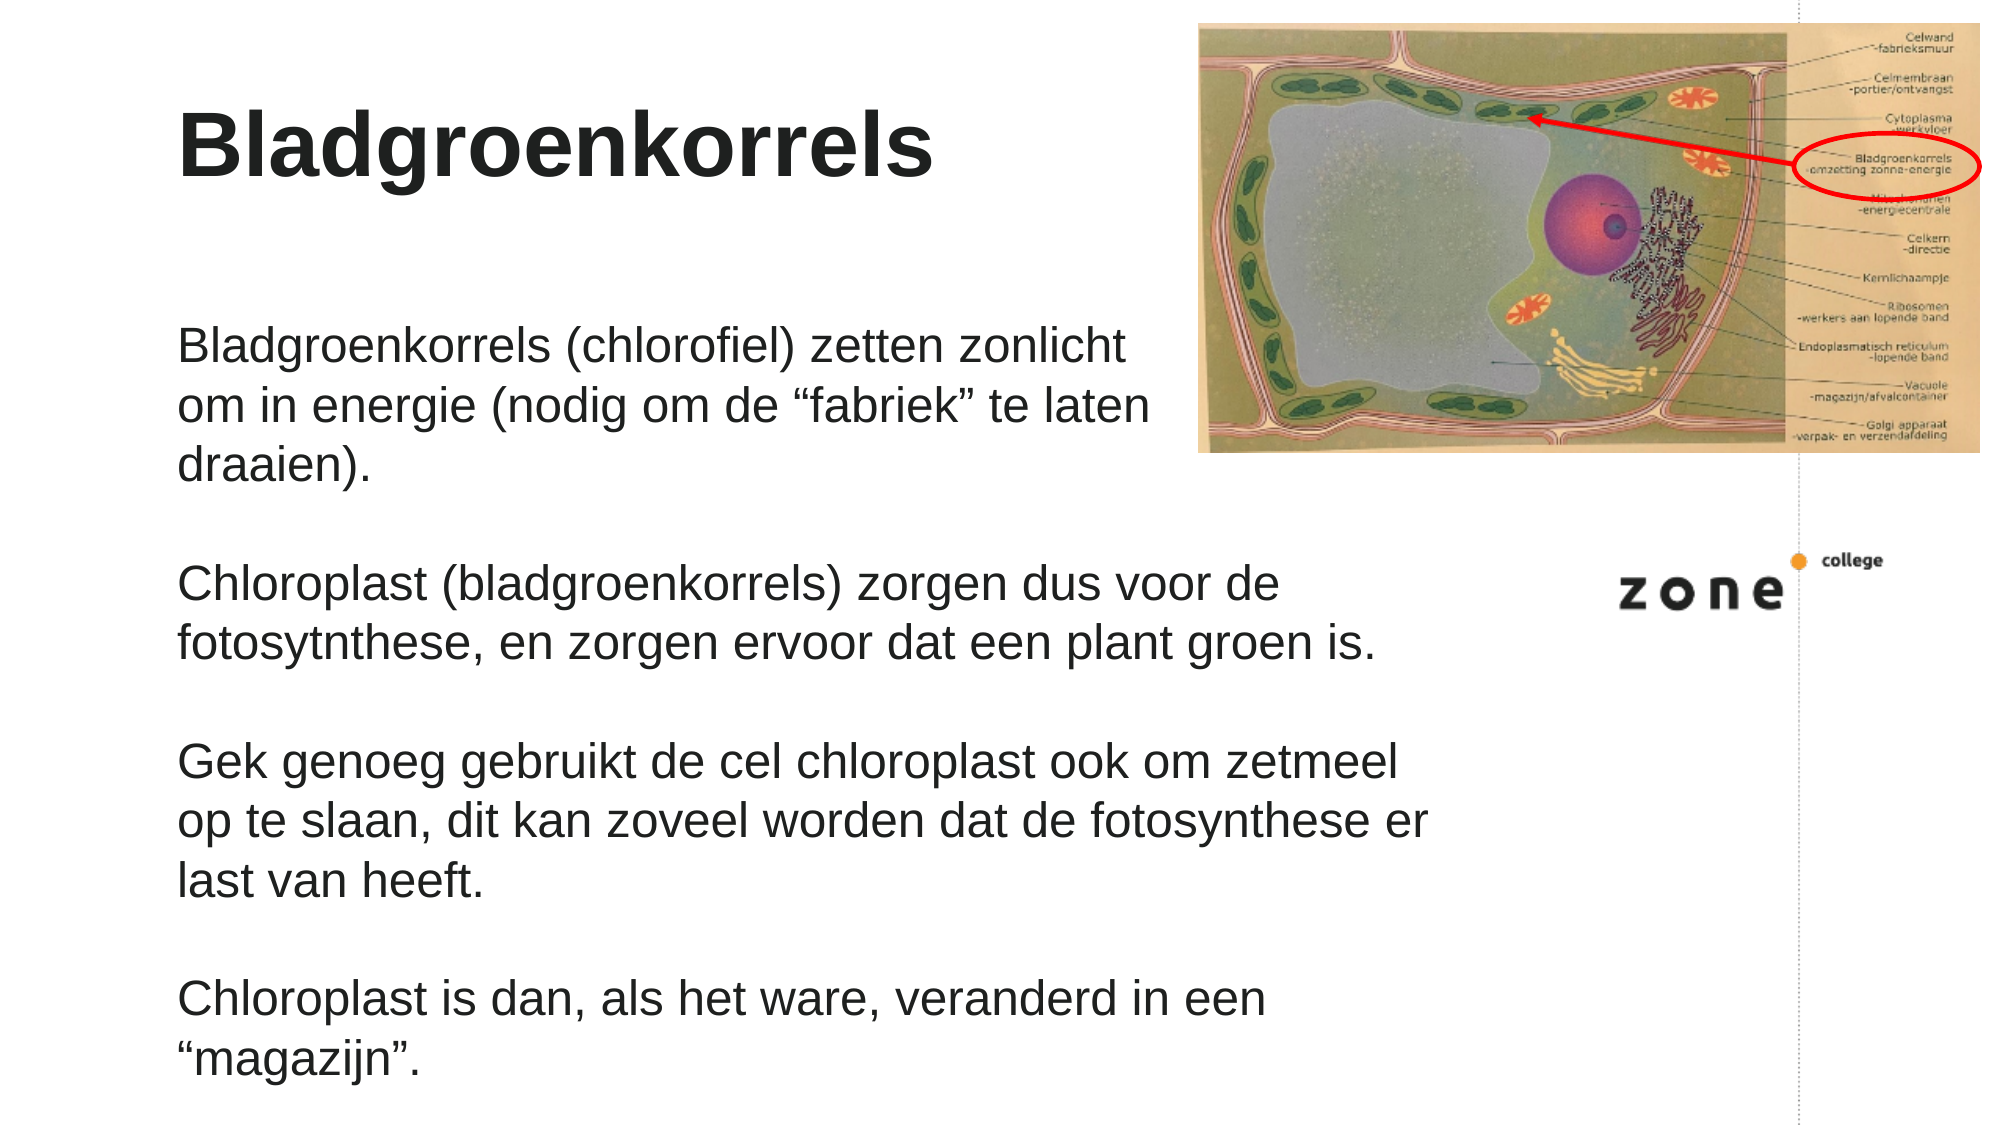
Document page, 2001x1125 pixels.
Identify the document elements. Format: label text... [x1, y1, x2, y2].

list Bladgroenkorrels (chlorofiel) zetten zonlicht om in energie (nodig om de “fabriek” te laten draaien). Chloroplast (bladgroenkorrels) zorgen dus voor de fotosytnthese, en zorgen ervoor dat een plant groen is. Gek genoeg gebruikt de cel chloroplast ook om zetmeel op te slaan, dit kan zoveel worden dat de fotosynthese er last van heeft. Chloroplast is dan, als het ware, veranderd in een “magazijn”. [177, 313, 1431, 1091]
picture [1198, 0, 2001, 1125]
title Bladgroenkorrels [177, 97, 1198, 261]
